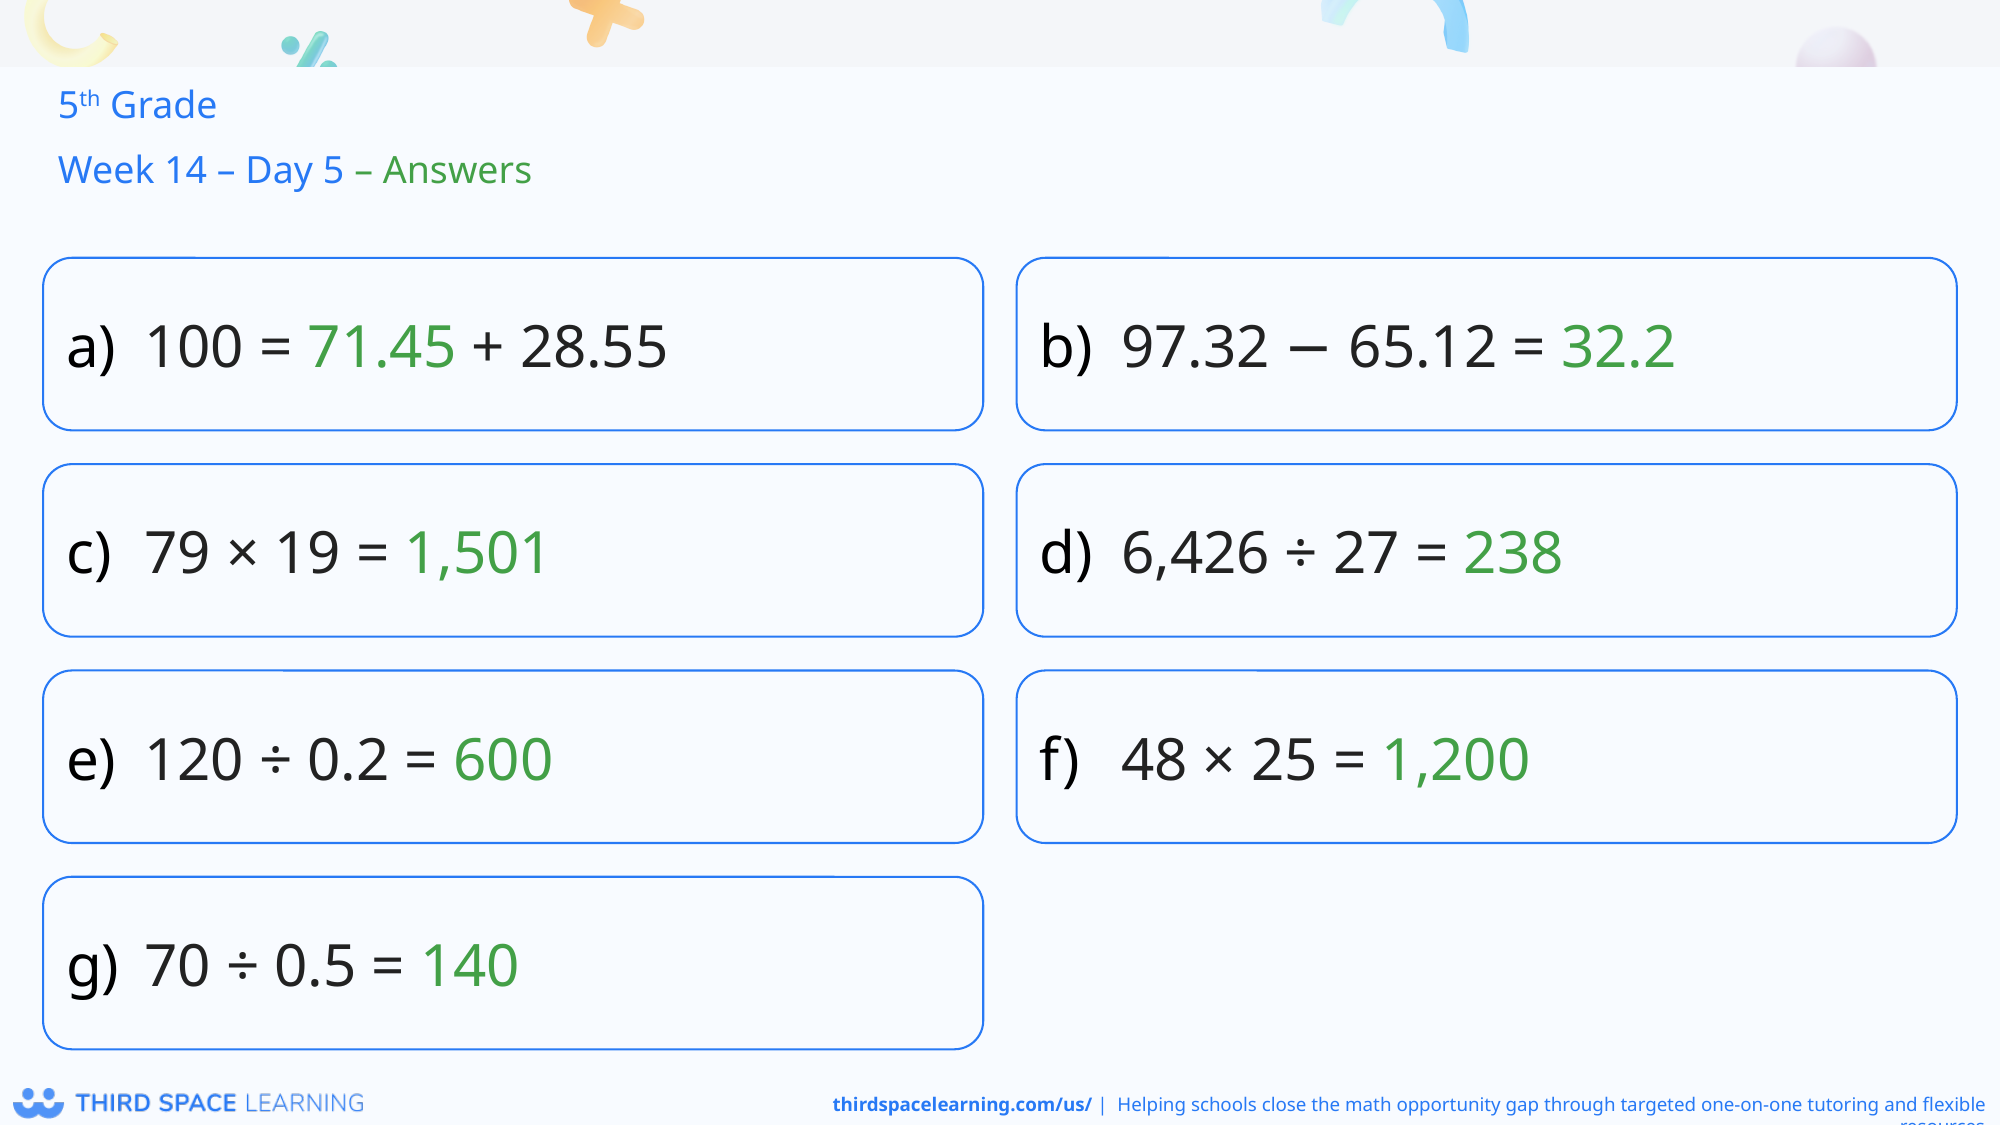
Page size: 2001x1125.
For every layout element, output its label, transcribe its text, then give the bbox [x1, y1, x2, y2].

list 48 × 25 = 1,200 [1106, 684, 1939, 829]
picture [0, 0, 2000, 67]
list 97.32 − 65.12 = 32.2 [1106, 272, 1939, 416]
list 120 ÷ 0.2 = 600 [129, 684, 962, 829]
list 100 = 71.45 + 28.55 [129, 272, 962, 416]
list 70 ÷ 0.5 = 140 [129, 891, 962, 1035]
list 6,426 ÷ 27 = 238 [1106, 478, 1939, 623]
text_box 5th Grade Week 14 – Day 5 – Answers [43, 73, 705, 212]
list 79 × 19 = 1,501 [129, 478, 962, 623]
picture [13, 1088, 365, 1119]
